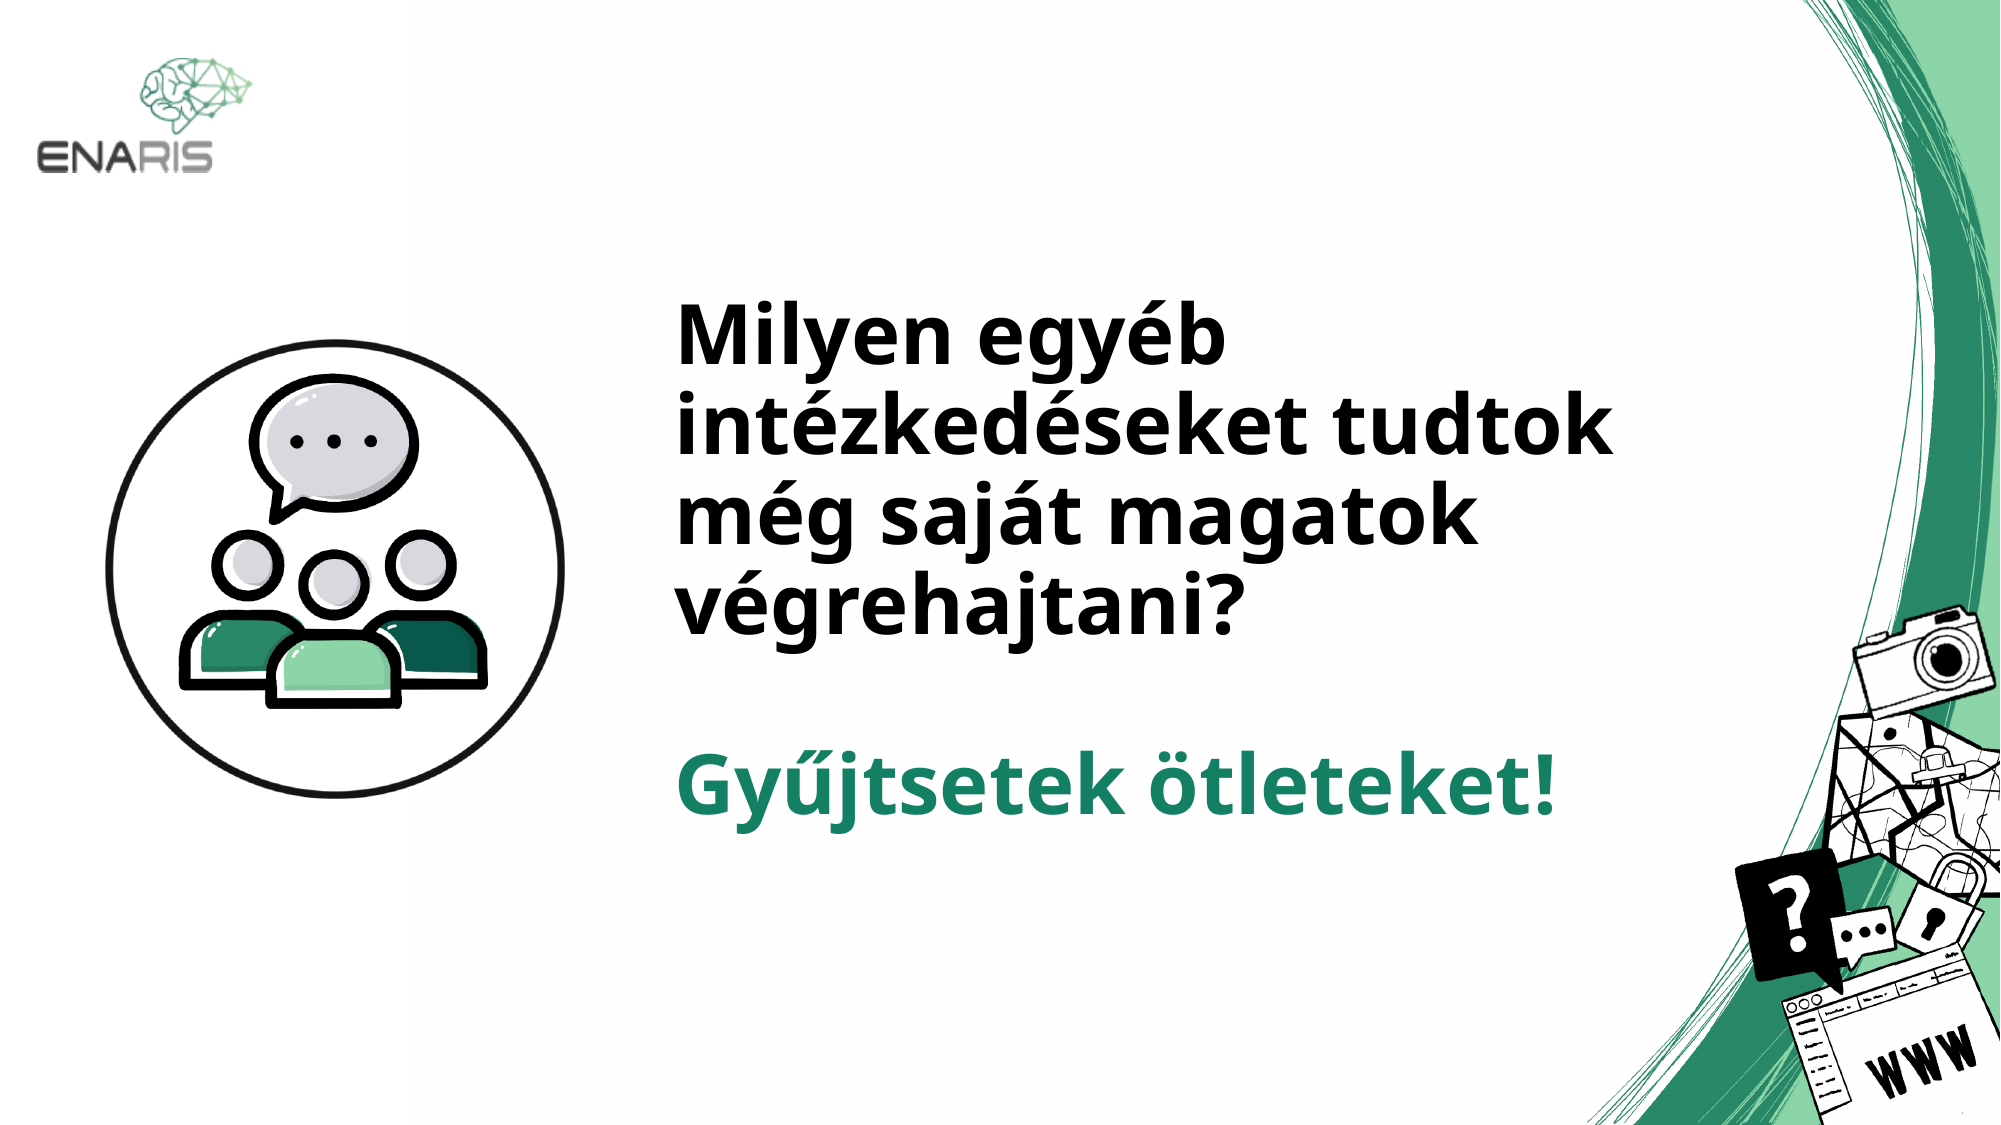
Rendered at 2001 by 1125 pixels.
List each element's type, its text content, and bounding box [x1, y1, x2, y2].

picture [37, 58, 254, 173]
picture [77, 0, 2000, 1125]
title Milyen egyéb intézkedéseket tudtok még saját magatok végrehajtani? Gyűjtsetek ötleteket! [659, 453, 1805, 672]
